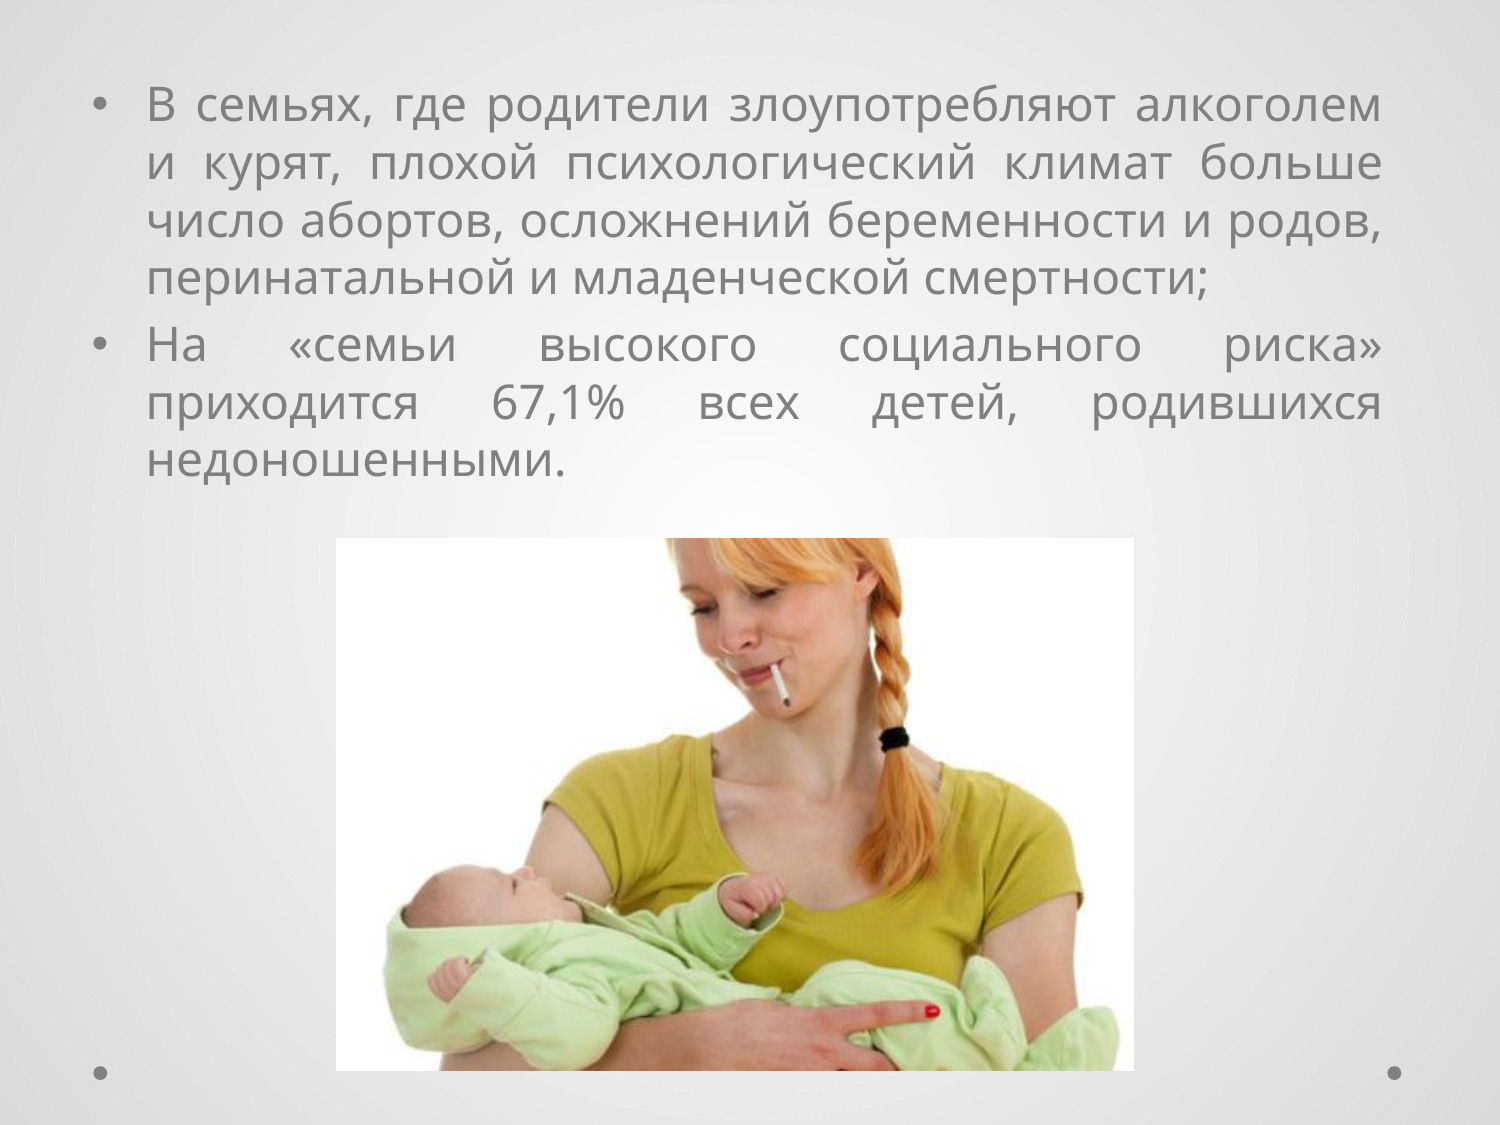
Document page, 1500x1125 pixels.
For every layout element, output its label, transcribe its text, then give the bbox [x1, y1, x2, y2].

picture [336, 538, 1135, 1071]
list В семьях, где родители злоупотребляют алкоголем и курят, плохой психологический климат больше число абортов, осложнений беременности и родов, перинатальной и младенческой смертности; На «семьи высокого социального риска» приходится 67,1% всех детей, родившихся недоношенными. [76, 66, 1400, 539]
